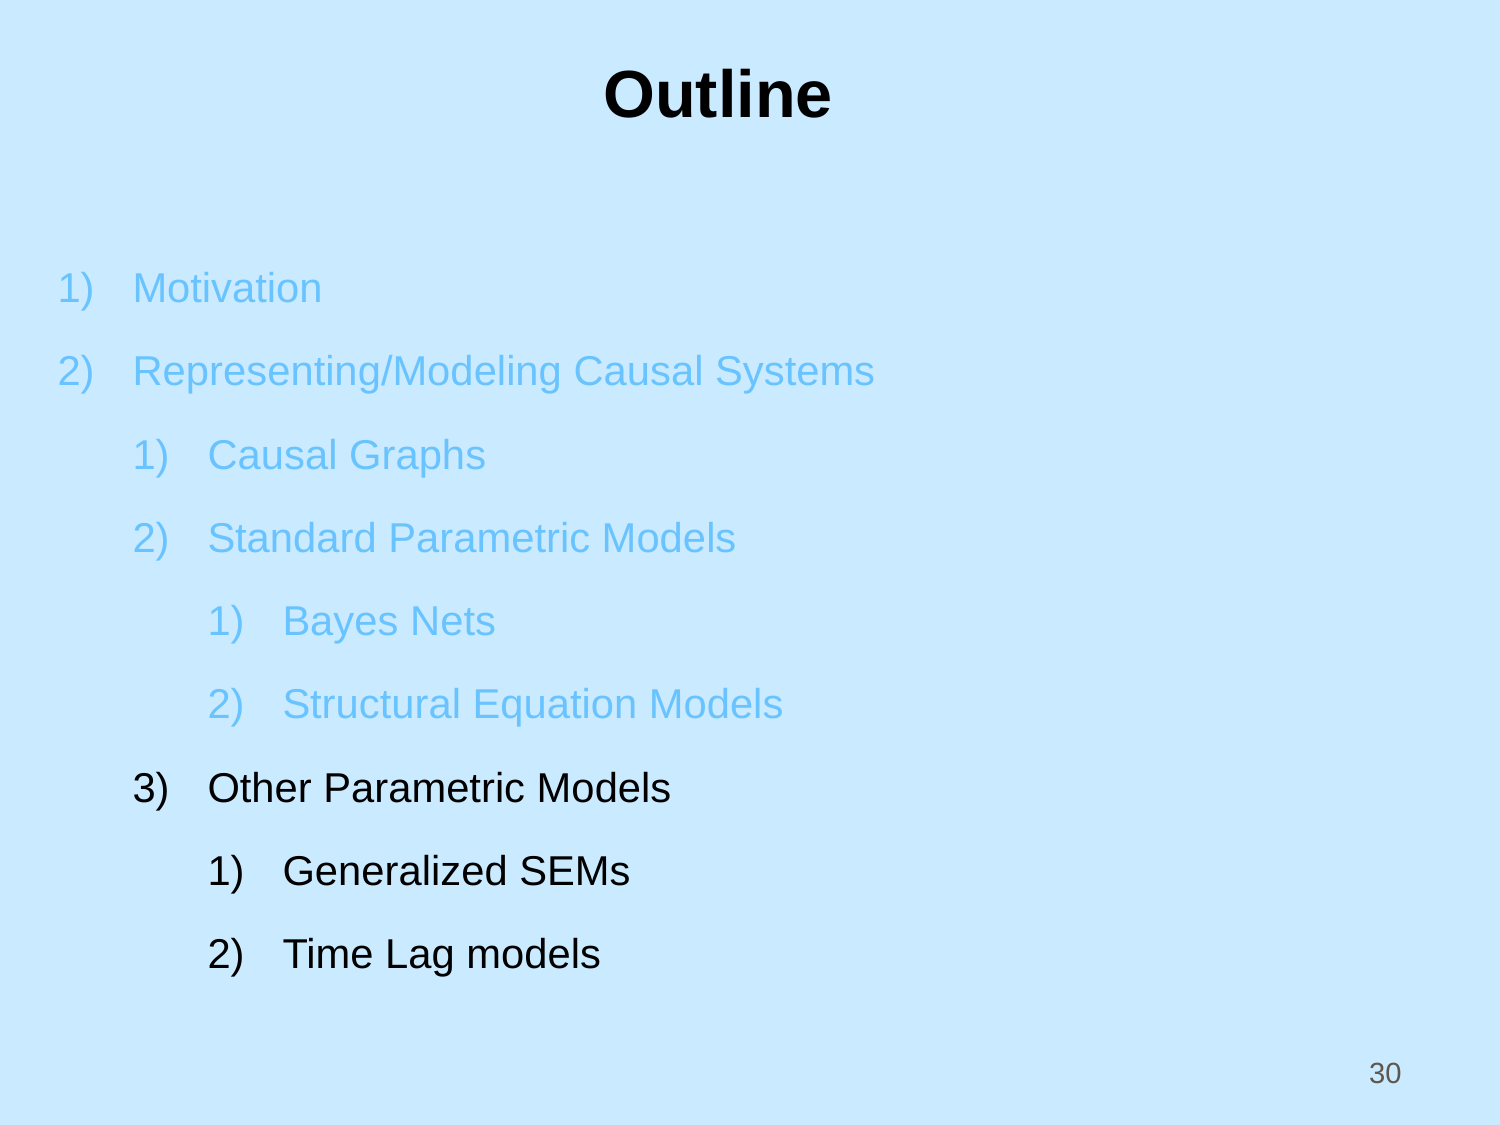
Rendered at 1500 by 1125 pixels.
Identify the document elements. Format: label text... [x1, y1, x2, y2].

title Outline [80, 30, 1356, 139]
slide_number 30 [1103, 1021, 1417, 1098]
text_box Motivation Representing/Modeling Causal Systems Causal Graphs Standard Parametric Models Bayes Nets Structural Equation Models Other Parametric Models Generalized SEMs Time Lag models [42, 228, 1452, 1028]
